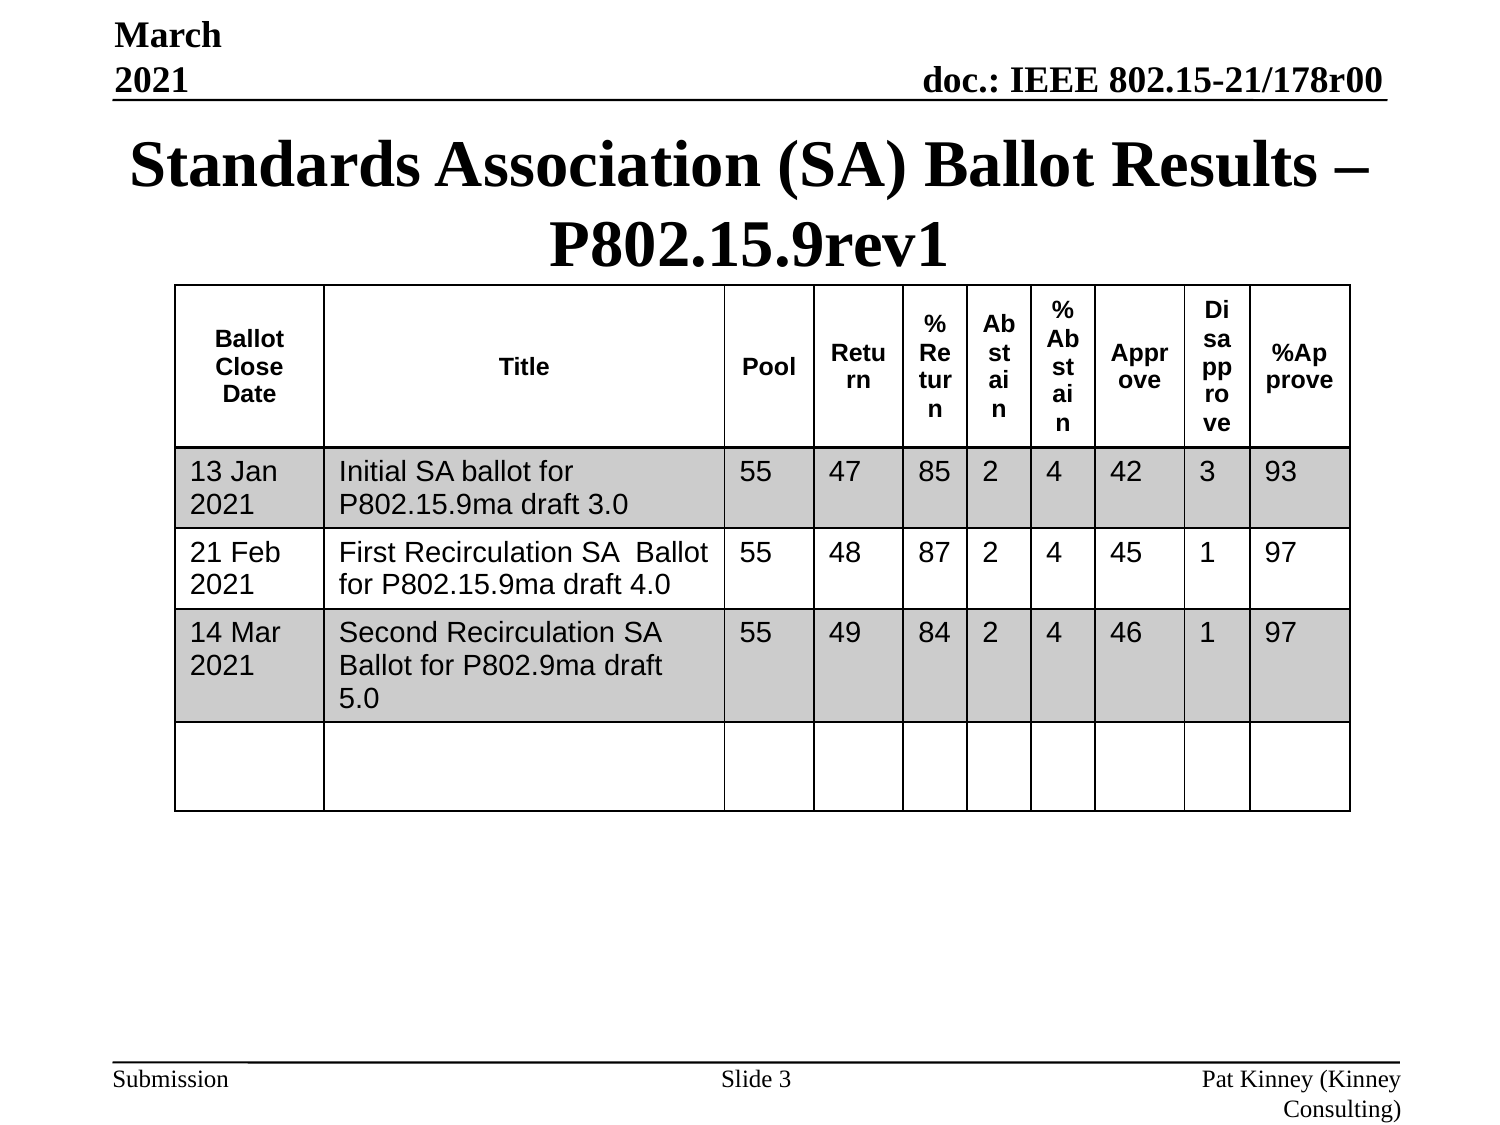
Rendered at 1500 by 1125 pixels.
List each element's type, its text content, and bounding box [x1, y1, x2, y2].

table_header Disapprove [1185, 286, 1249, 446]
table_cell 55 [725, 449, 813, 527]
table_cell 45 [1096, 529, 1184, 608]
table_cell 84 [904, 610, 966, 721]
table_cell 97 [1251, 529, 1349, 608]
table_cell 49 [815, 610, 902, 721]
table_header Abstain [968, 286, 1030, 446]
table_cell 3 [1185, 449, 1249, 527]
table_cell 1 [1185, 610, 1249, 721]
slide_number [114, 54, 270, 101]
table_cell 1 [1185, 529, 1249, 608]
table_cell 14 Mar 2021 [176, 610, 323, 721]
table_header Title [325, 286, 724, 446]
table_cell 55 [725, 610, 813, 721]
table_header Return [815, 286, 902, 446]
table_cell [1185, 723, 1249, 810]
slide_number Slide 3 [712, 1061, 800, 1093]
table_cell 21 Feb 2021 [176, 529, 323, 608]
table_cell Second Recirculation SA Ballot for P802.9ma draft 5.0 [325, 610, 724, 721]
table_cell 4 [1032, 449, 1094, 527]
table_header Approve [1096, 286, 1184, 446]
table_cell [815, 723, 902, 810]
table_header %Abstain [1032, 286, 1094, 446]
table_cell 85 [904, 449, 966, 527]
table_cell 97 [1251, 610, 1349, 721]
table_cell [1096, 723, 1184, 810]
table_cell 2 [968, 529, 1030, 608]
table_header %Return [904, 286, 966, 446]
table_cell 4 [1032, 610, 1094, 721]
table_cell Initial SA ballot for P802.15.9ma draft 3.0 [325, 449, 724, 527]
table_cell 47 [815, 449, 902, 527]
footer Pat Kinney (Kinney Consulting) [1092, 1061, 1402, 1093]
title Standards Association (SA) Ballot Results – P802.15.9rev1 [112, 112, 1388, 288]
table_header %Approve [1251, 286, 1349, 446]
table_cell 4 [1032, 529, 1094, 608]
table_cell 93 [1251, 449, 1349, 527]
table_cell 13 Jan 2021 [176, 449, 323, 527]
table_cell [1032, 723, 1094, 810]
table_cell 46 [1096, 610, 1184, 721]
table_cell First Recirculation SA Ballot for P802.15.9ma draft 4.0 [325, 529, 724, 608]
table_cell 2 [968, 449, 1030, 527]
table_cell [325, 723, 724, 810]
table_cell [725, 723, 813, 810]
table_cell [904, 723, 966, 810]
table_header Ballot Close Date [176, 286, 323, 446]
table_cell [968, 723, 1030, 810]
table_cell [1251, 723, 1349, 810]
table_cell [176, 723, 323, 810]
table_cell 48 [815, 529, 902, 608]
table_cell 2 [968, 610, 1030, 721]
table_cell 55 [725, 529, 813, 608]
table_header Pool [725, 286, 813, 446]
table_cell 42 [1096, 449, 1184, 527]
table_cell 87 [904, 529, 966, 608]
